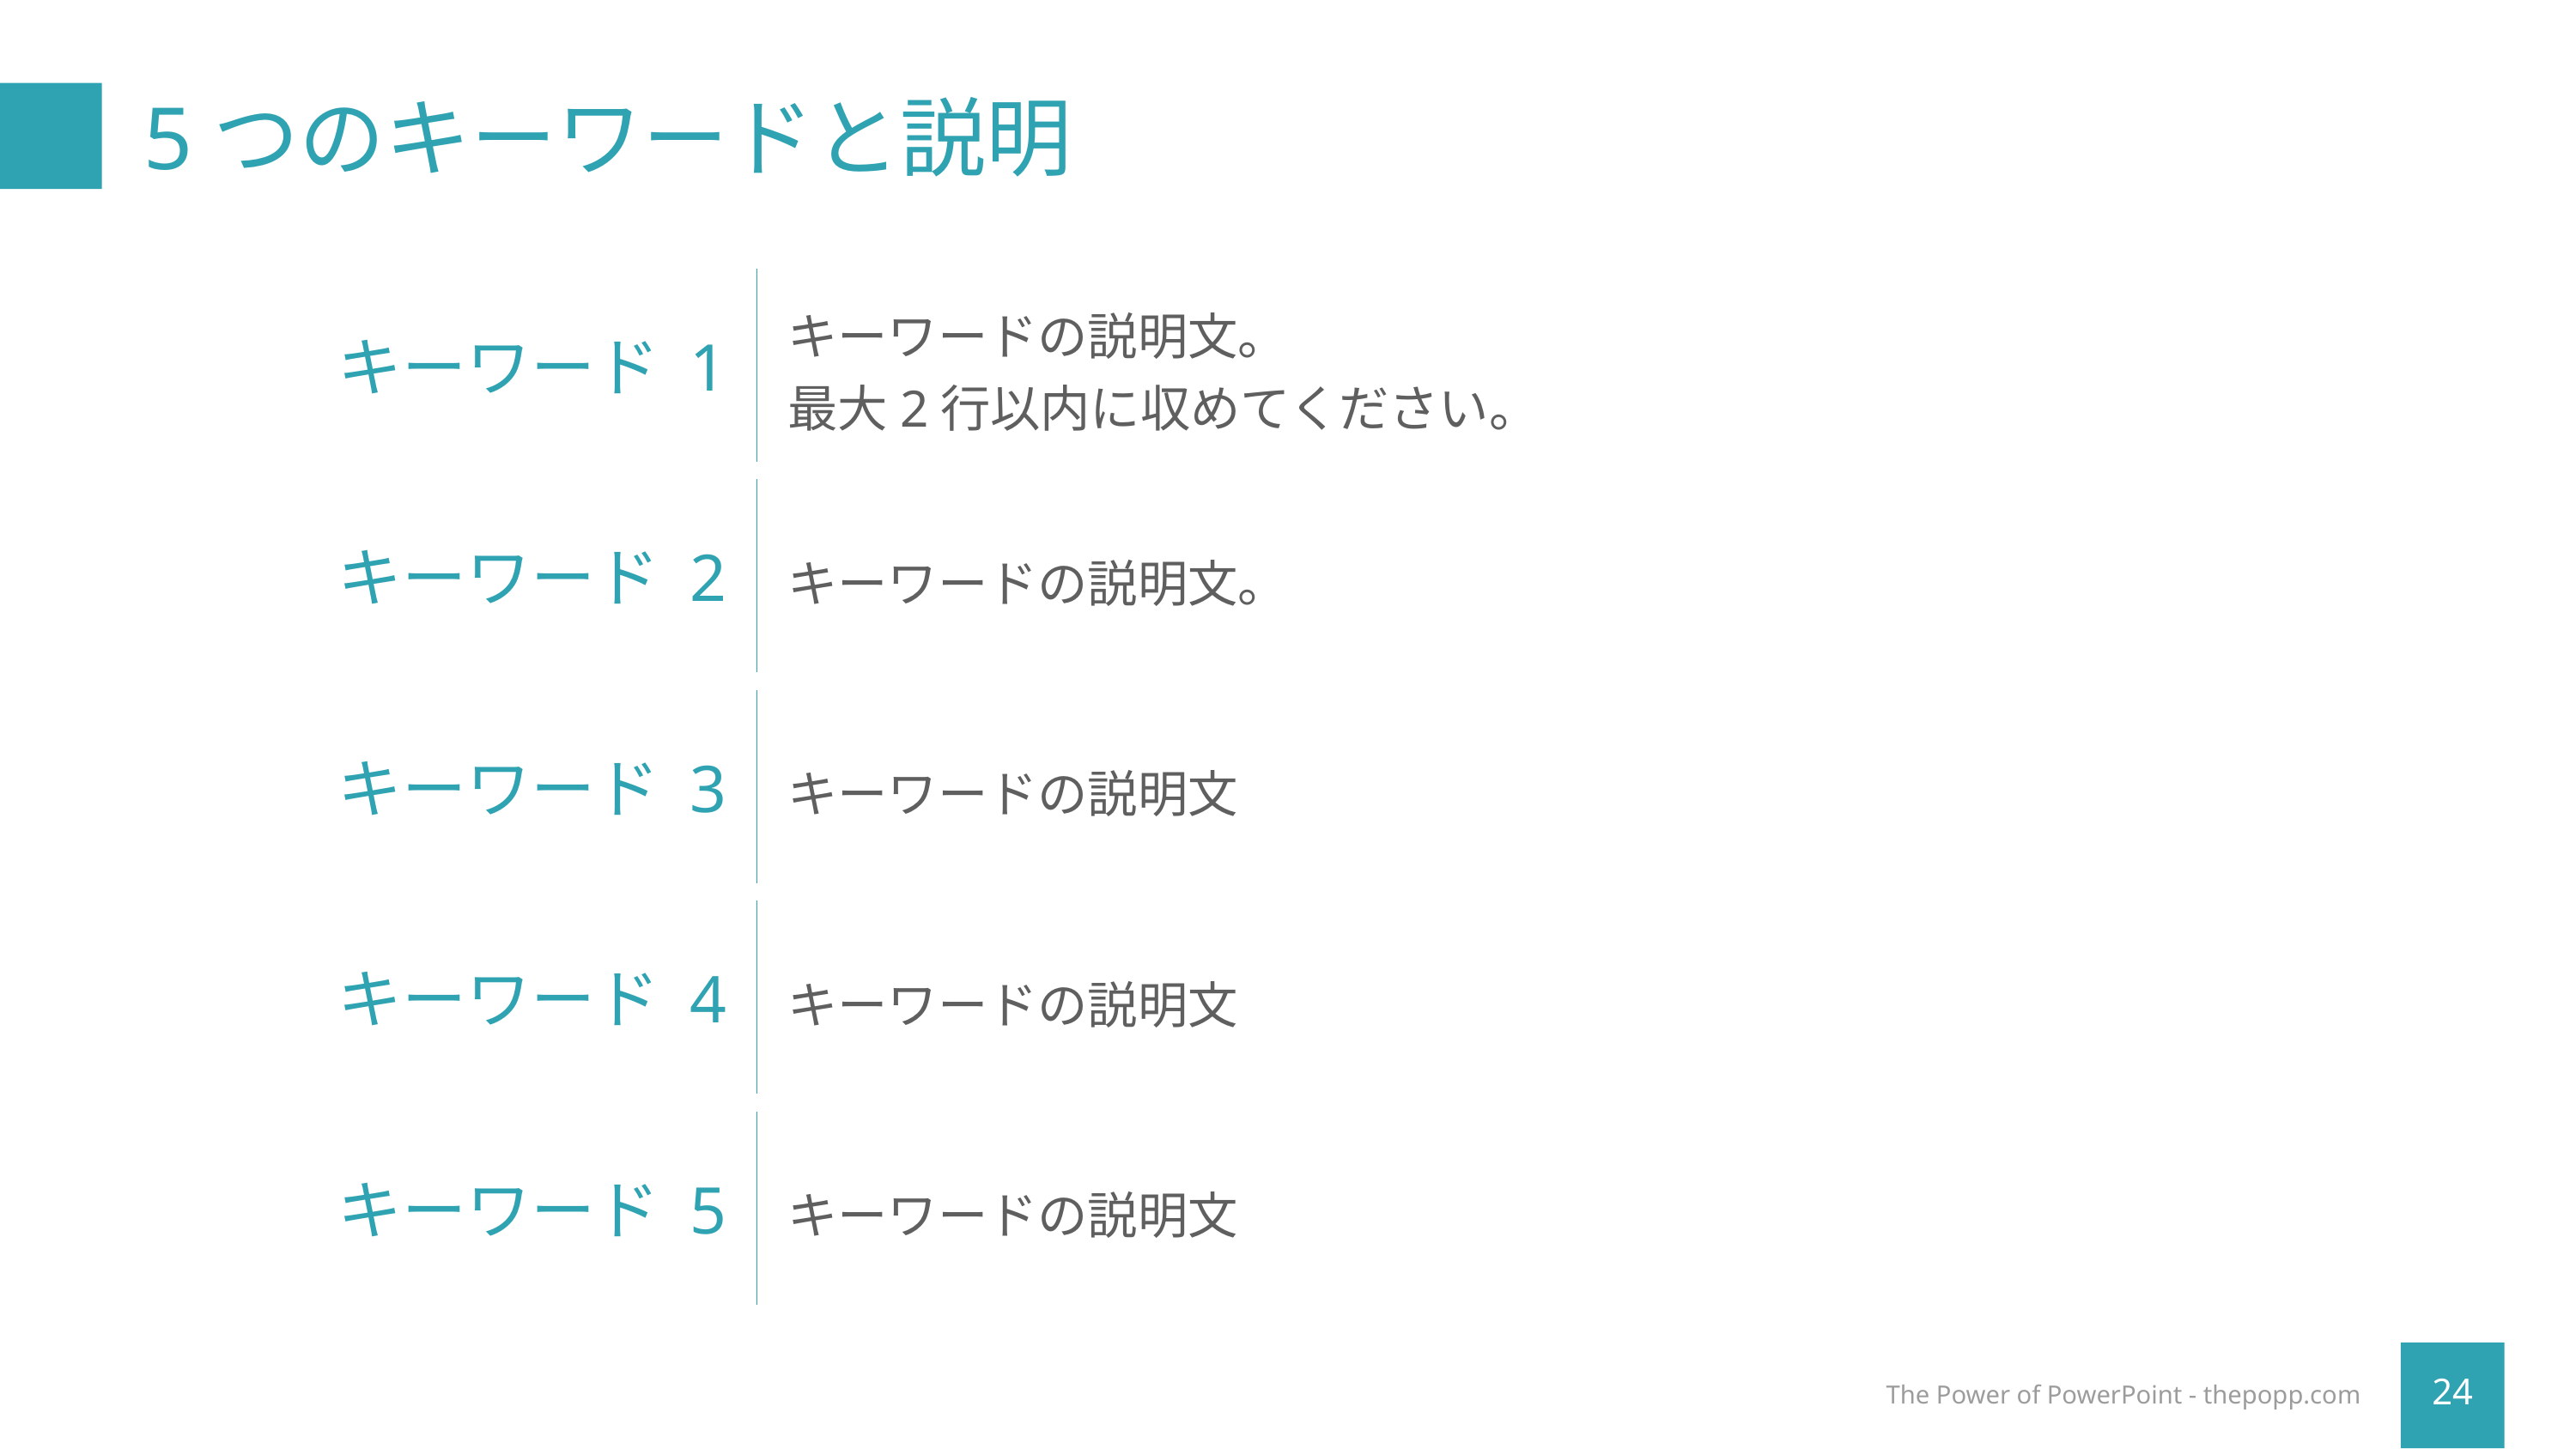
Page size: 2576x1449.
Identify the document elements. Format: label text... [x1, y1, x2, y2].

title 5つのキーワードと説明 [131, 66, 2482, 219]
list キーワード 2 [131, 513, 740, 639]
list キーワードの説明文。 最大2行以内に収めてください。 [775, 279, 2454, 451]
slide_number 24 [2400, 1355, 2505, 1433]
list キーワード 1 [131, 302, 740, 427]
list キーワード 4 [131, 935, 740, 1060]
list キーワードの説明文 [775, 912, 2454, 1082]
footer The Power of PowerPoint - thepopp.com [1504, 1355, 2374, 1433]
list キーワードの説明文 [775, 701, 2454, 872]
list キーワード 3 [131, 724, 740, 849]
list キーワード 5 [131, 1145, 740, 1270]
list キーワードの説明文。 [775, 490, 2454, 661]
list キーワードの説明文 [775, 1123, 2454, 1294]
